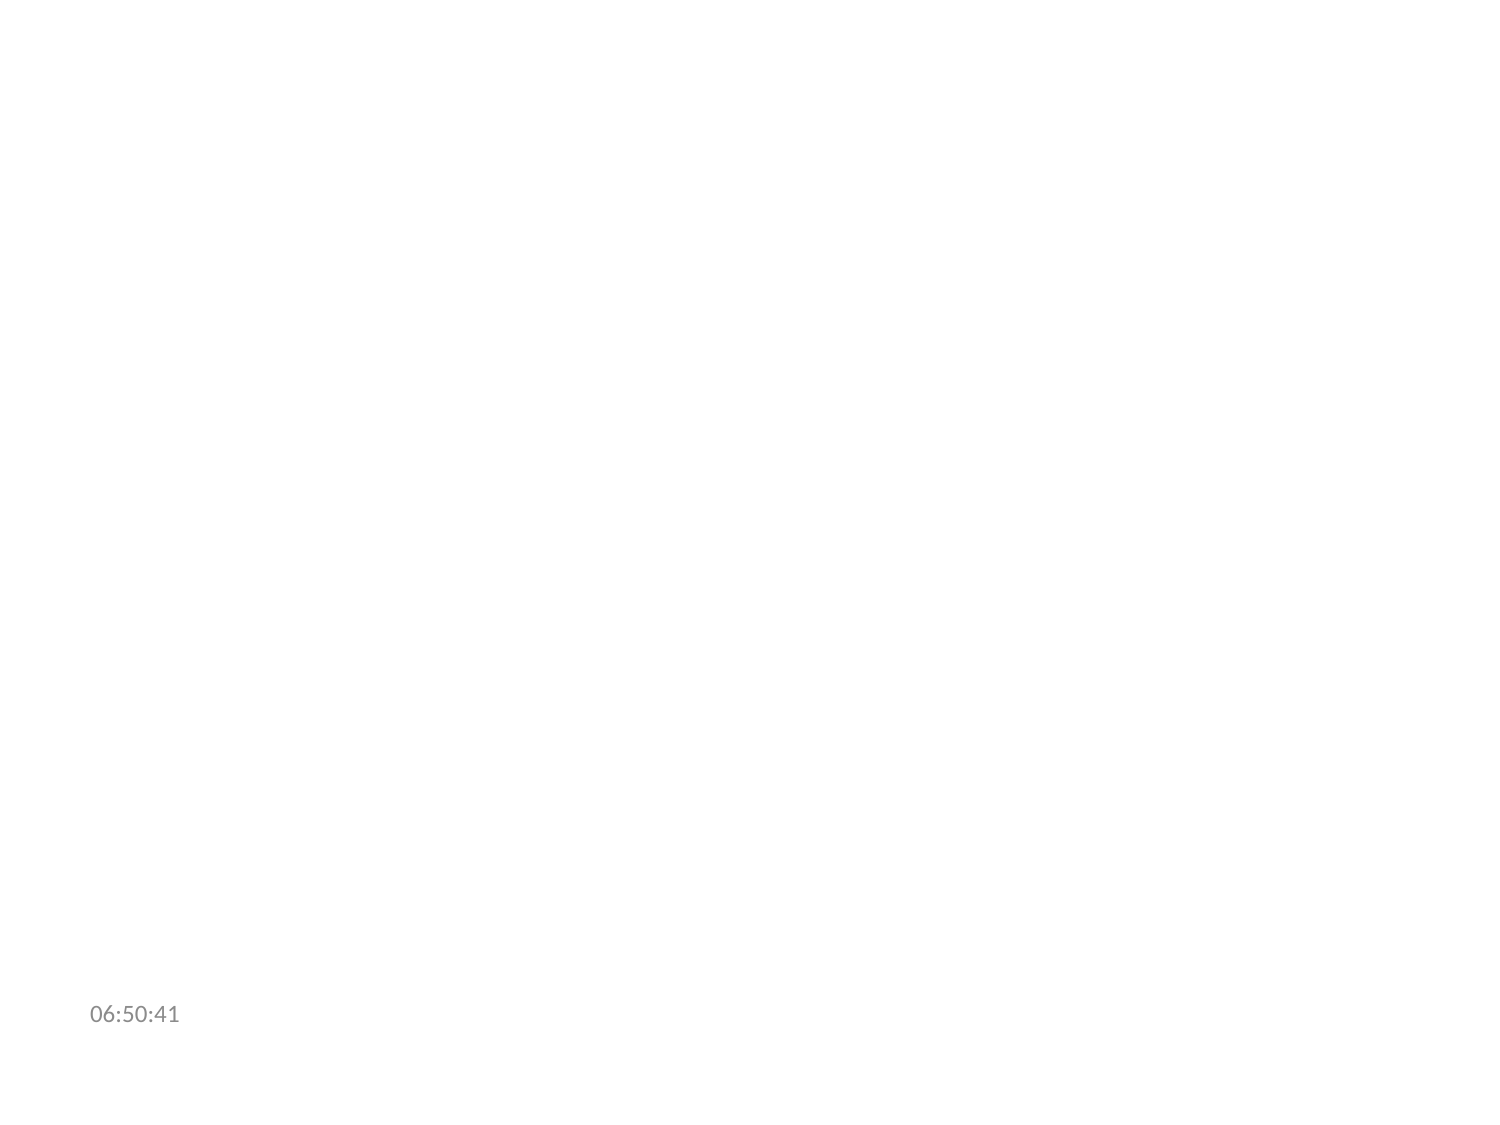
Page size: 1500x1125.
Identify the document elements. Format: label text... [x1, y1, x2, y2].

text_box 15:35:09 [75, 982, 425, 1043]
